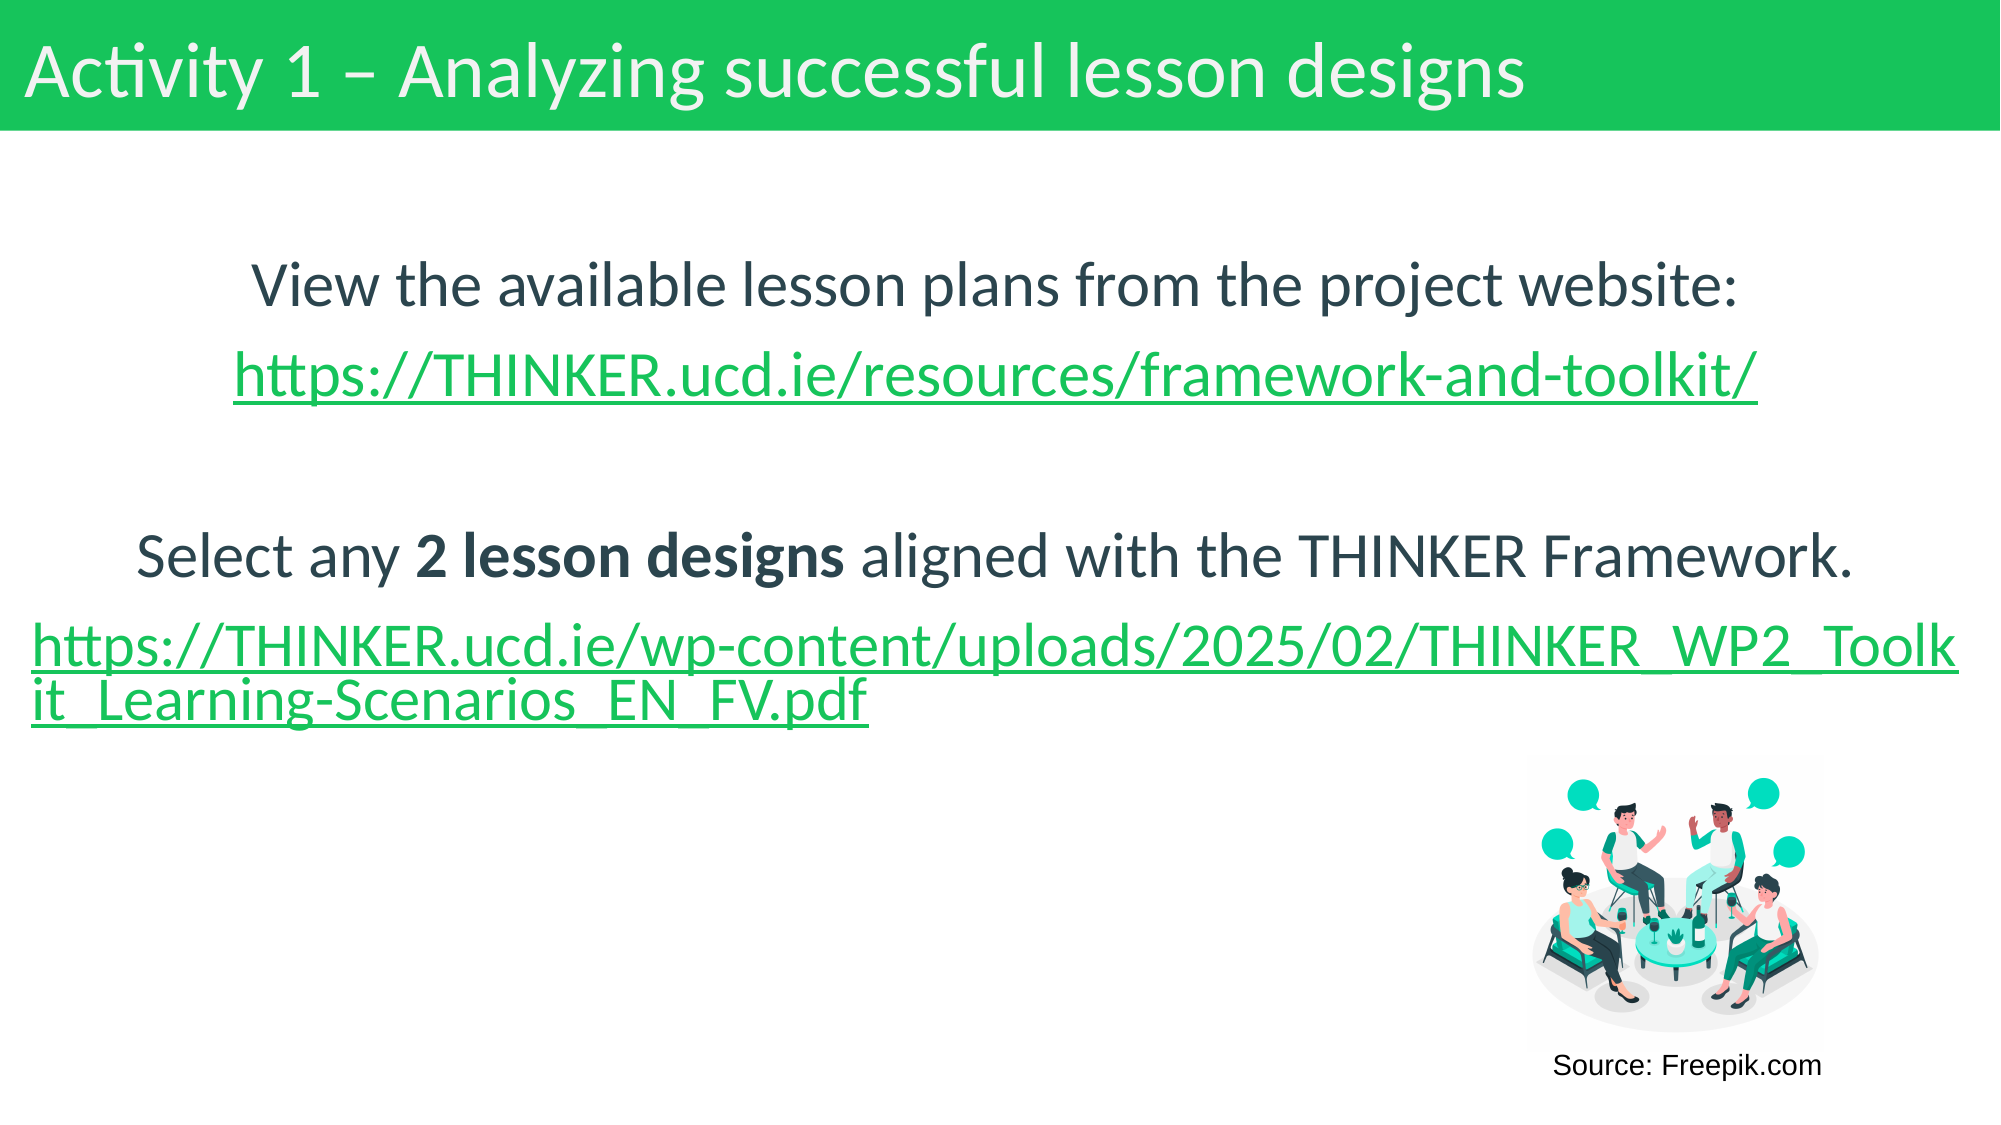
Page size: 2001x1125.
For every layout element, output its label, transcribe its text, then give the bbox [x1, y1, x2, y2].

text_box Source: Freepik.com [1537, 1031, 1942, 1067]
title Activity 1 – Analyzing successful lesson designs [16, 13, 1976, 131]
list View the available lesson plans from the project website: https://THINKER.ucd.ie/resources/framework-and-toolkit/ Select any 2 lesson designs aligned with the THINKER Framework. https://THINKER.ucd.ie/wp-content/uploads/2025/02/THINKER_WP2_Toolkit_Learning-Scenarios_EN_FV.pdf [16, 144, 1976, 1108]
picture [1527, 755, 1824, 1052]
